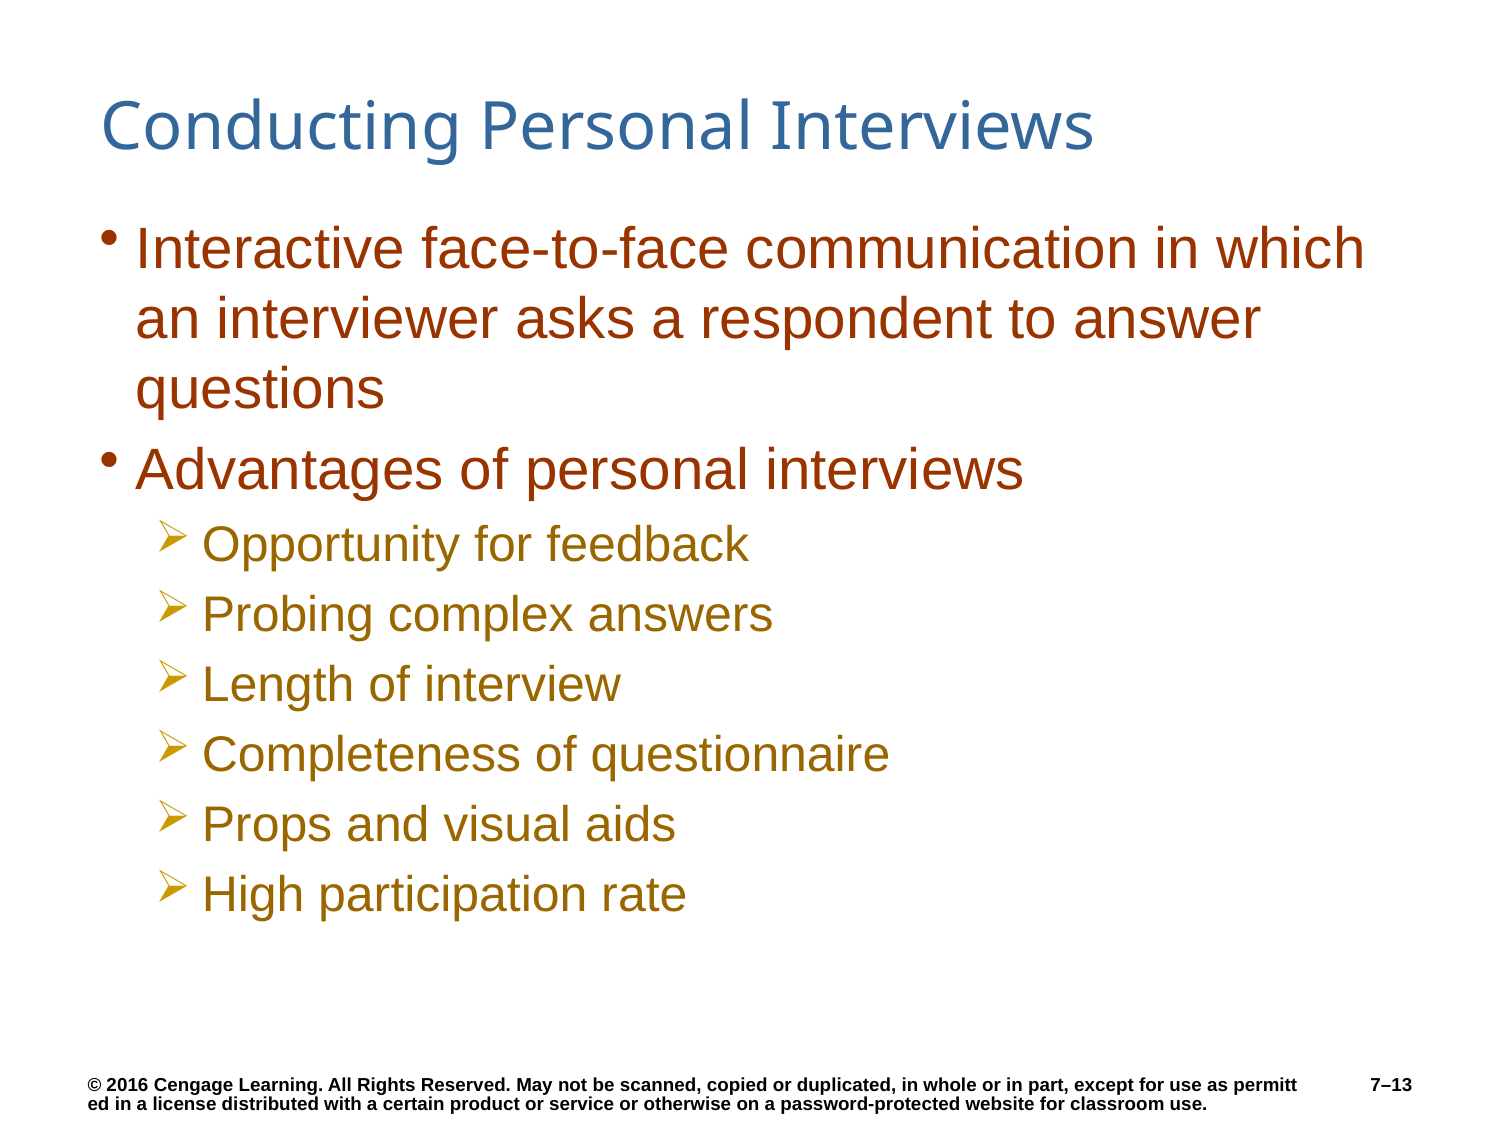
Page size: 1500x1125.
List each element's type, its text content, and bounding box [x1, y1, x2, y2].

title Conducting Personal Interviews [85, 75, 1411, 171]
footer © 2016 Cengage Learning. All Rights Reserved. May not be scanned, copied or duplicated, in whole or in part, except for use as permitted in a license distributed with a certain product or service or otherwise on a password-protected website for classroom use. [87, 1057, 1050, 1103]
slide_number 7–13 [1050, 1042, 1413, 1103]
list Interactive face-to-face communication in which an interviewer asks a respondent to answer questions Advantages of personal interviews Opportunity for feedback Probing complex answers Length of interview Completeness of questionnaire Props and visual aids High participation rate [84, 202, 1414, 1013]
